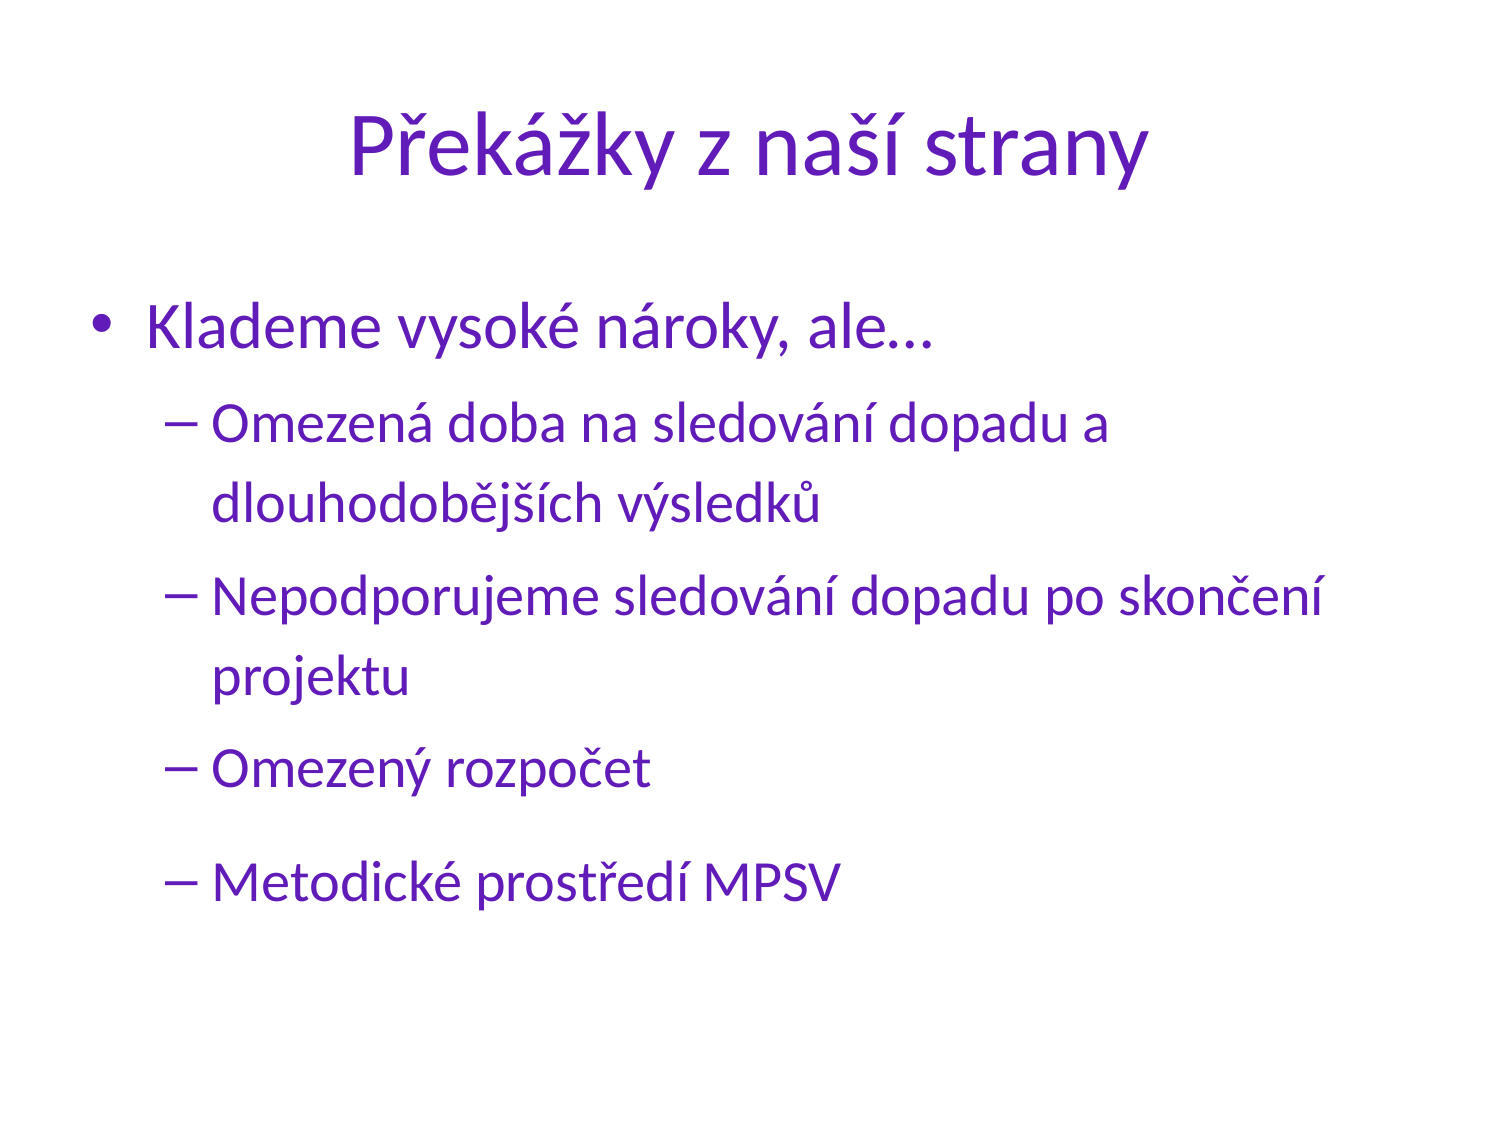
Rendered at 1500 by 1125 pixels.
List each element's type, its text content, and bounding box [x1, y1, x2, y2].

title Překážky z naší strany [75, 45, 1425, 233]
list Klademe vysoké nároky, ale… Omezená doba na sledování dopadu a dlouhodobějších výsledků Nepodporujeme sledování dopadu po skončení projektu Omezený rozpočet Metodické prostředí MPSV [75, 262, 1425, 1005]
